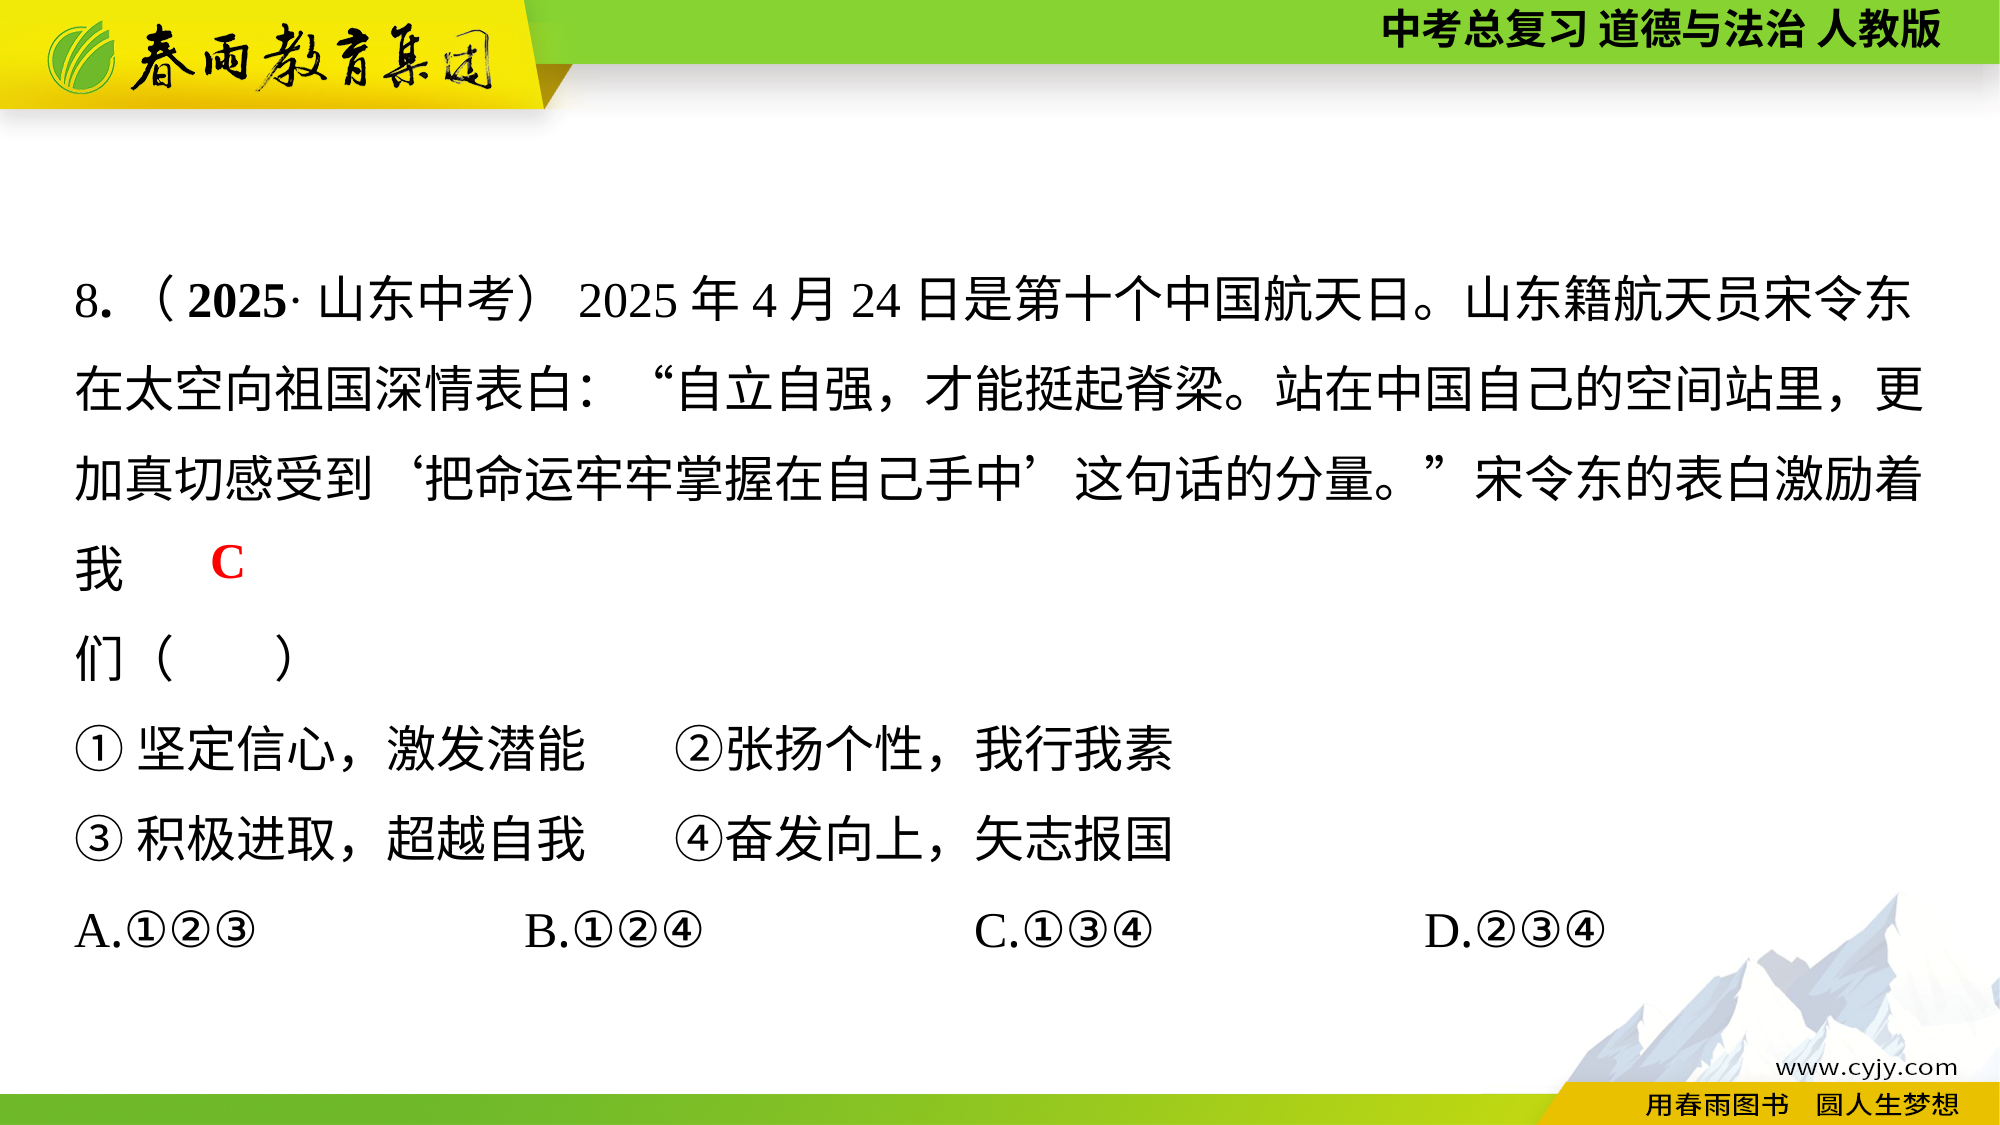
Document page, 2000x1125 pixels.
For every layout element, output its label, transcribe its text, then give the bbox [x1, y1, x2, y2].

text_box C [195, 520, 261, 596]
picture [0, 0, 2000, 1125]
list 8.（2025·山东中考）2025年4月24日是第十个中国航天日。山东籍航天员宋令东在太空向祖国深情表白：“自立自强，才能挺起脊梁。站在中国自己的空间站里，更加真切感受到‘把命运牢牢掌握在自己手中’这句话的分量。”宋令东的表白激励着我 们（ ） ①坚定信心，激发潜能 ②张扬个性，我行我素 ③积极进取，超越自我 ④奋发向上，矢志报国 A.①②③ B.①②④ C.①③④ D.②③④ [59, 230, 1944, 882]
